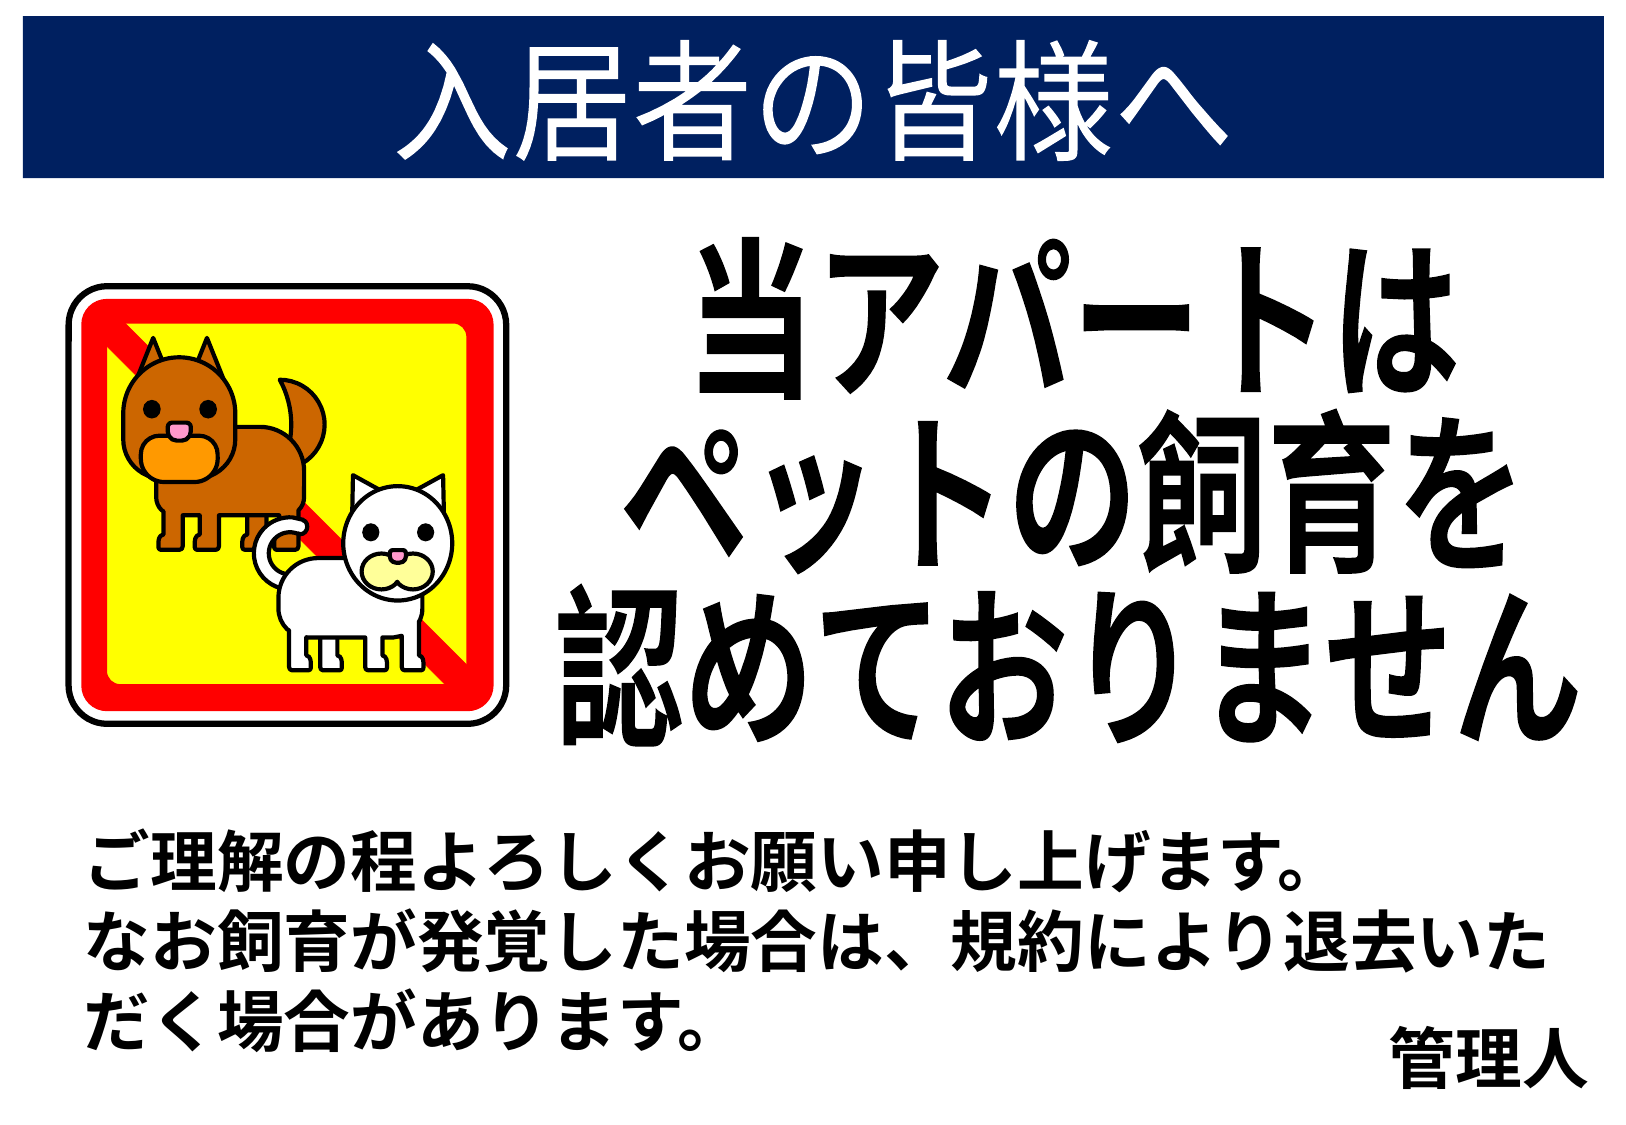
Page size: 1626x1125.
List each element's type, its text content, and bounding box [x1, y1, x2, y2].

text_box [68, 285, 507, 725]
text_box 管理人 [566, 1009, 1604, 1105]
text_box [21, 14, 1606, 180]
text_box ご理解の程よろしくお願い申し上げます。 なお飼育が発覚した場合は、規約により退去いただく場合があります。 [68, 812, 1569, 1068]
